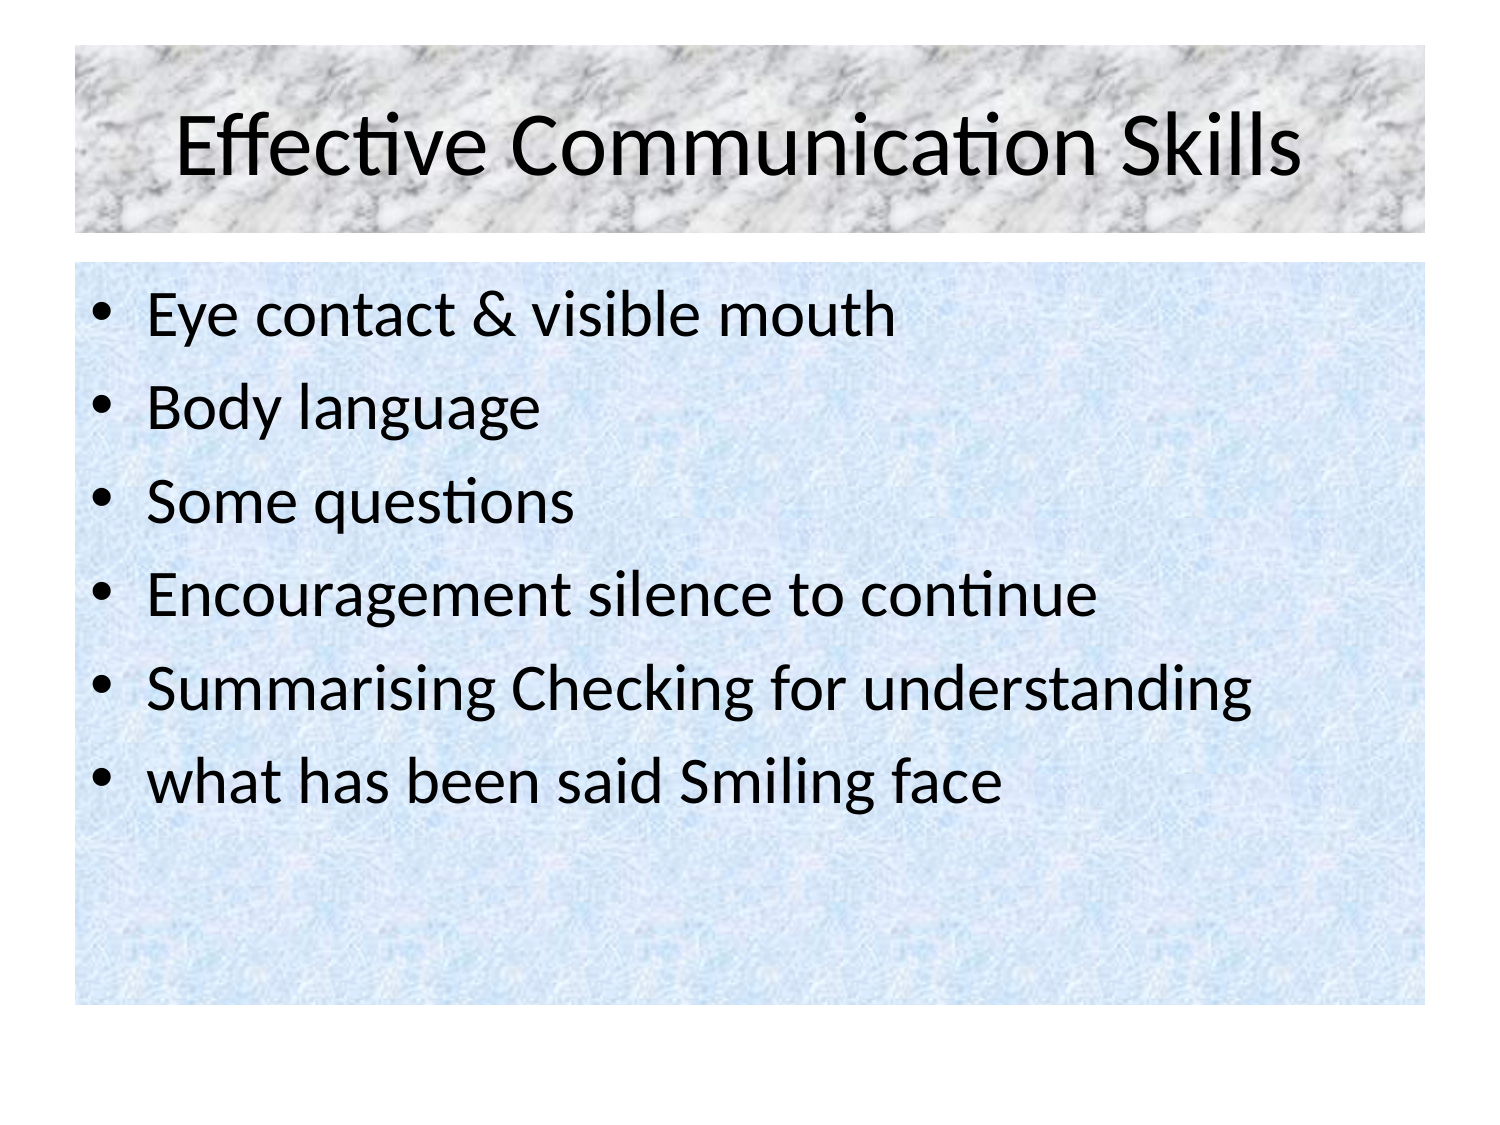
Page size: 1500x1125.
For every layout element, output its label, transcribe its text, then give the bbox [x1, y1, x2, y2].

list Eye contact & visible mouth Body language Some questions Encouragement silence to continue Summarising Checking for understanding what has been said Smiling face [75, 262, 1425, 1005]
title Effective Communication Skills [75, 45, 1425, 233]
